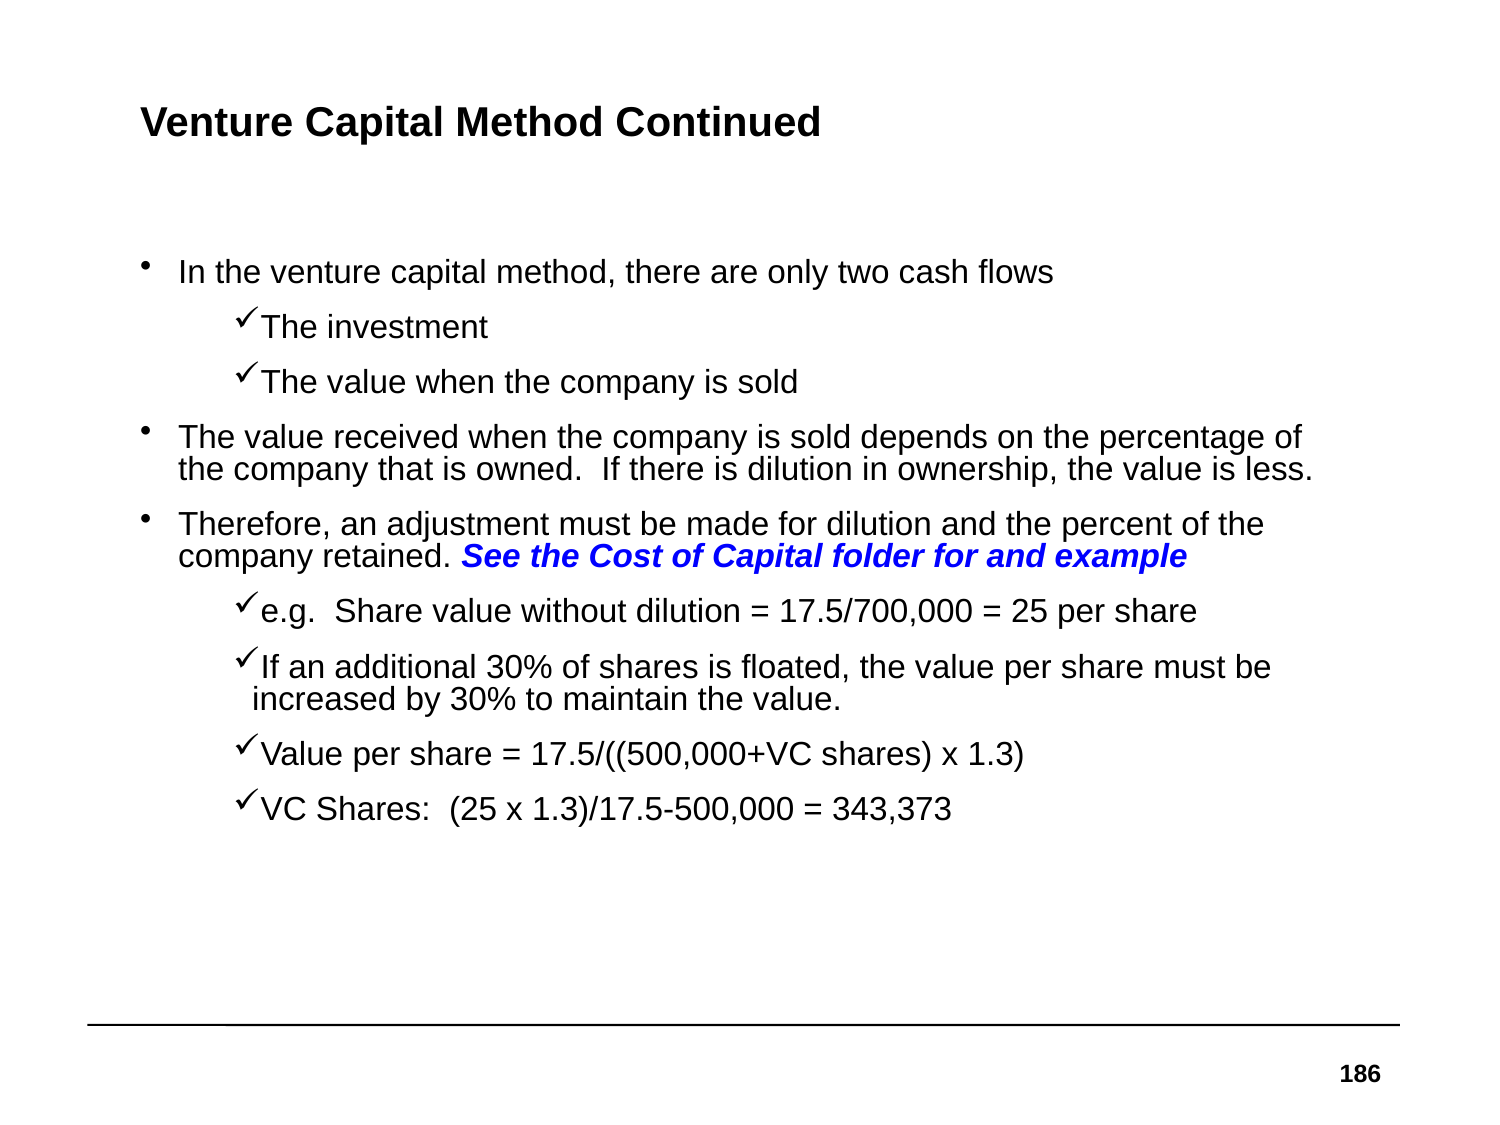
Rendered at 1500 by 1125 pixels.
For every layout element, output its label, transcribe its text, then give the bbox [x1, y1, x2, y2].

title Venture Capital Method Continued [125, 87, 1375, 225]
list In the venture capital method, there are only two cash flows The investment The value when the company is sold The value received when the company is sold depends on the percentage of the company that is owned. If there is dilution in ownership, the value is less. Therefore, an adjustment must be made for dilution and the percent of the company retained. See the Cost of Capital folder for and example e.g. Share value without dilution = 17.5/700,000 = 25 per share If an additional 30% of shares is floated, the value per share must be increased by 30% to maintain the value. Value per share = 17.5/((500,000+VC shares) x 1.3) VC Shares: (25 x 1.3)/17.5-500,000 = 343,373 [125, 249, 1338, 1000]
